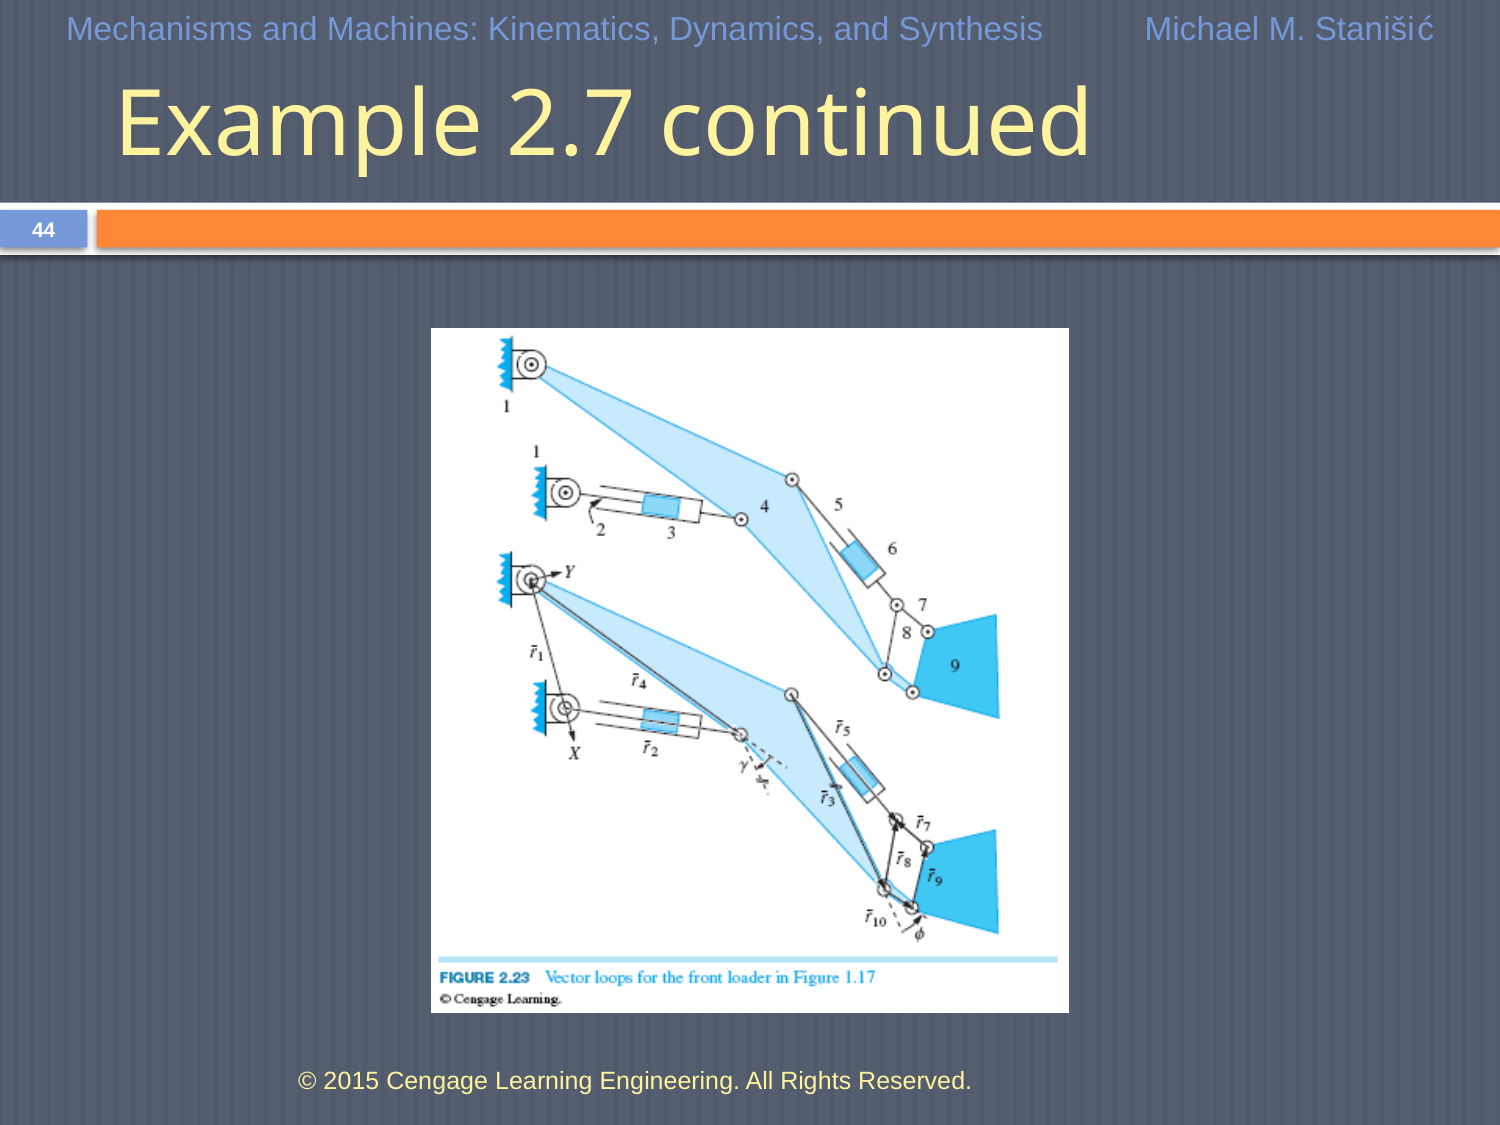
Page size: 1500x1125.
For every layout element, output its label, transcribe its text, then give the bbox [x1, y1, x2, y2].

text_box Mechanisms and Machines: Kinematics, Dynamics, and Synthesis Michael M. Stanišić [0, 0, 1500, 55]
slide_number 44 [0, 208, 88, 249]
picture [430, 327, 1070, 1013]
footer © 2015 Cengage Learning Engineering. All Rights Reserved. [106, 1050, 996, 1110]
title Example 2.7 continued [99, 55, 1438, 201]
